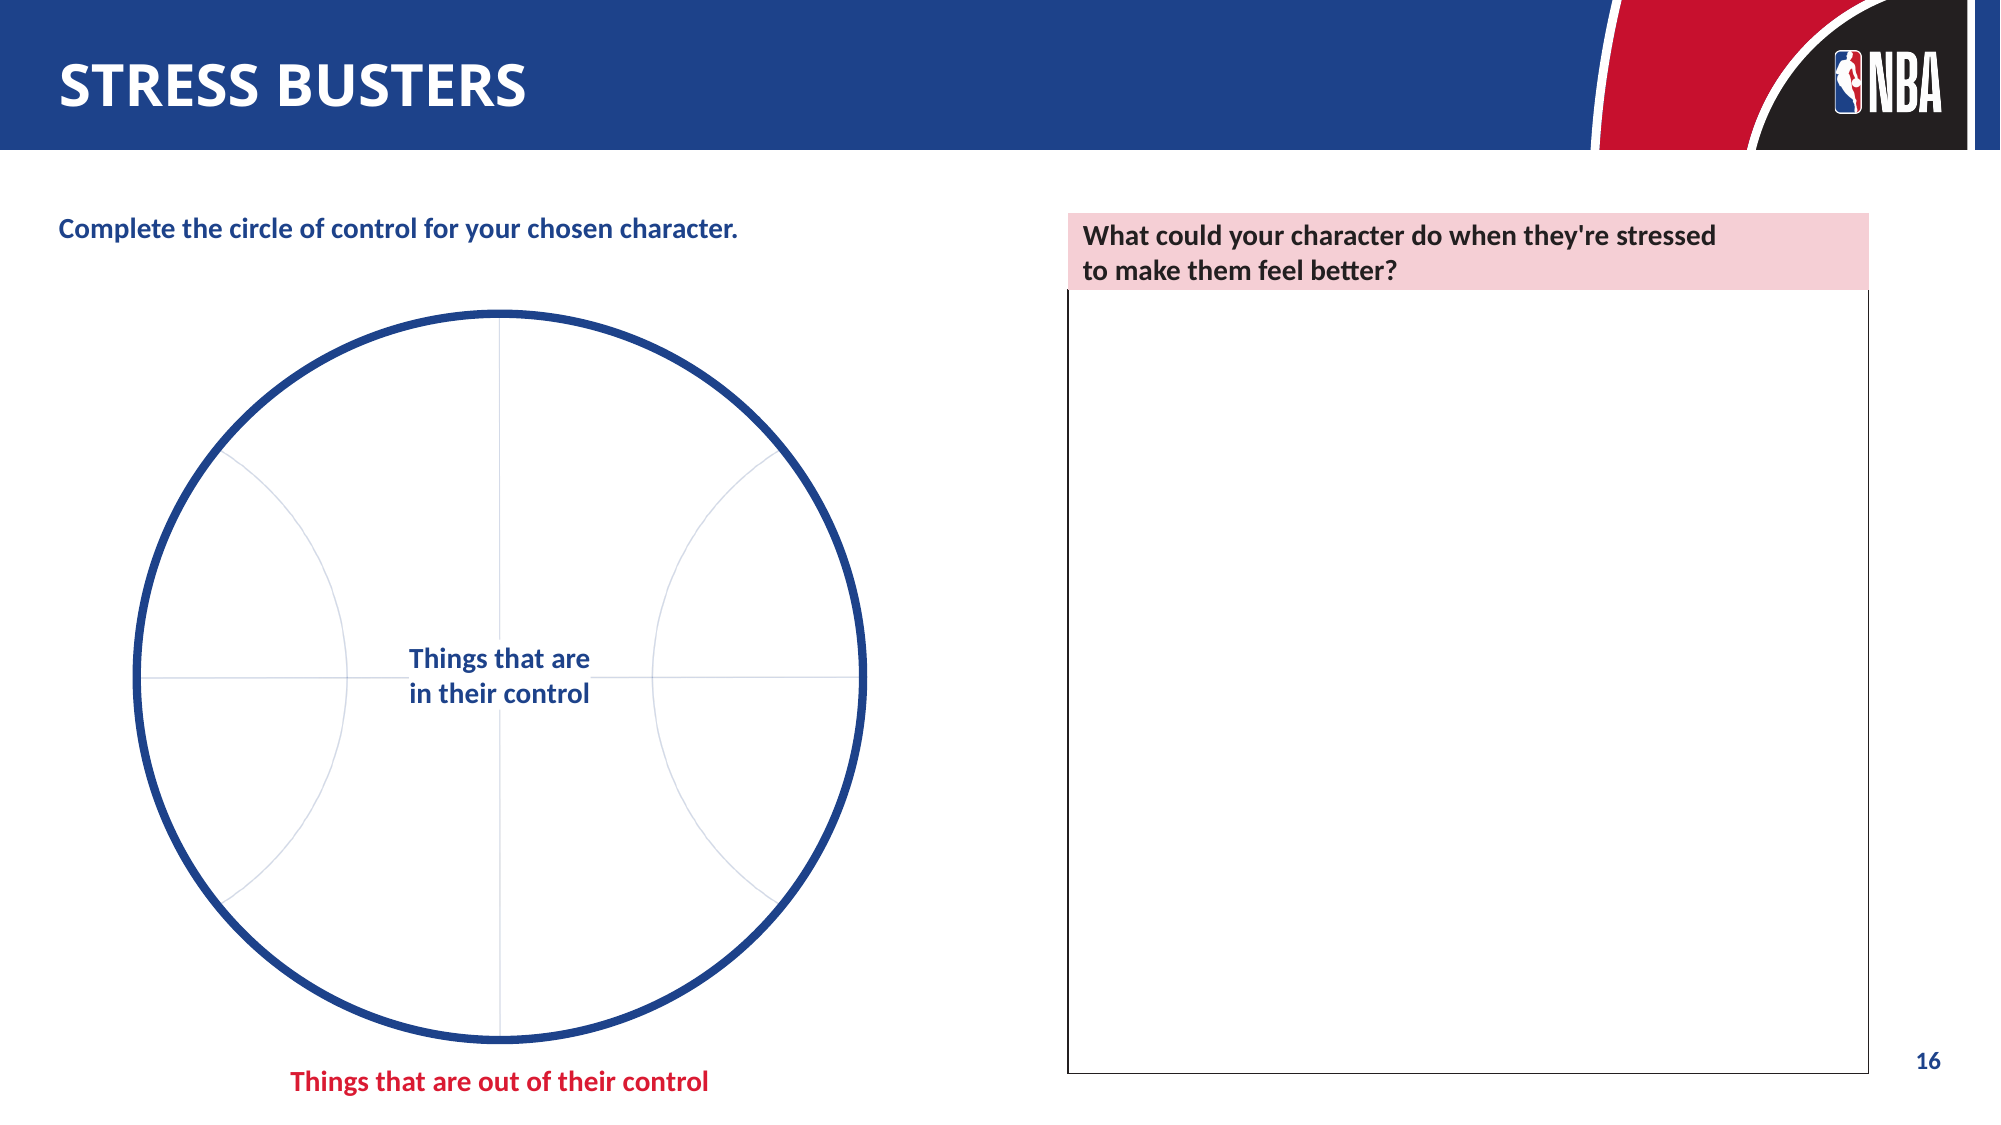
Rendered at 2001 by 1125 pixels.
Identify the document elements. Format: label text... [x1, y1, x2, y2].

text_box [1067, 288, 1869, 1075]
title STRESS BUSTERS [0, 34, 1589, 150]
text_box What could your character do when they're stressed to make them feel better? [1068, 213, 1869, 290]
text_box Things that are out of their control [278, 1062, 722, 1098]
slide_number 16 [1824, 1029, 1957, 1090]
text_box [136, 312, 864, 1042]
list Complete the circle of control for your chosen character. [0, 149, 1000, 308]
